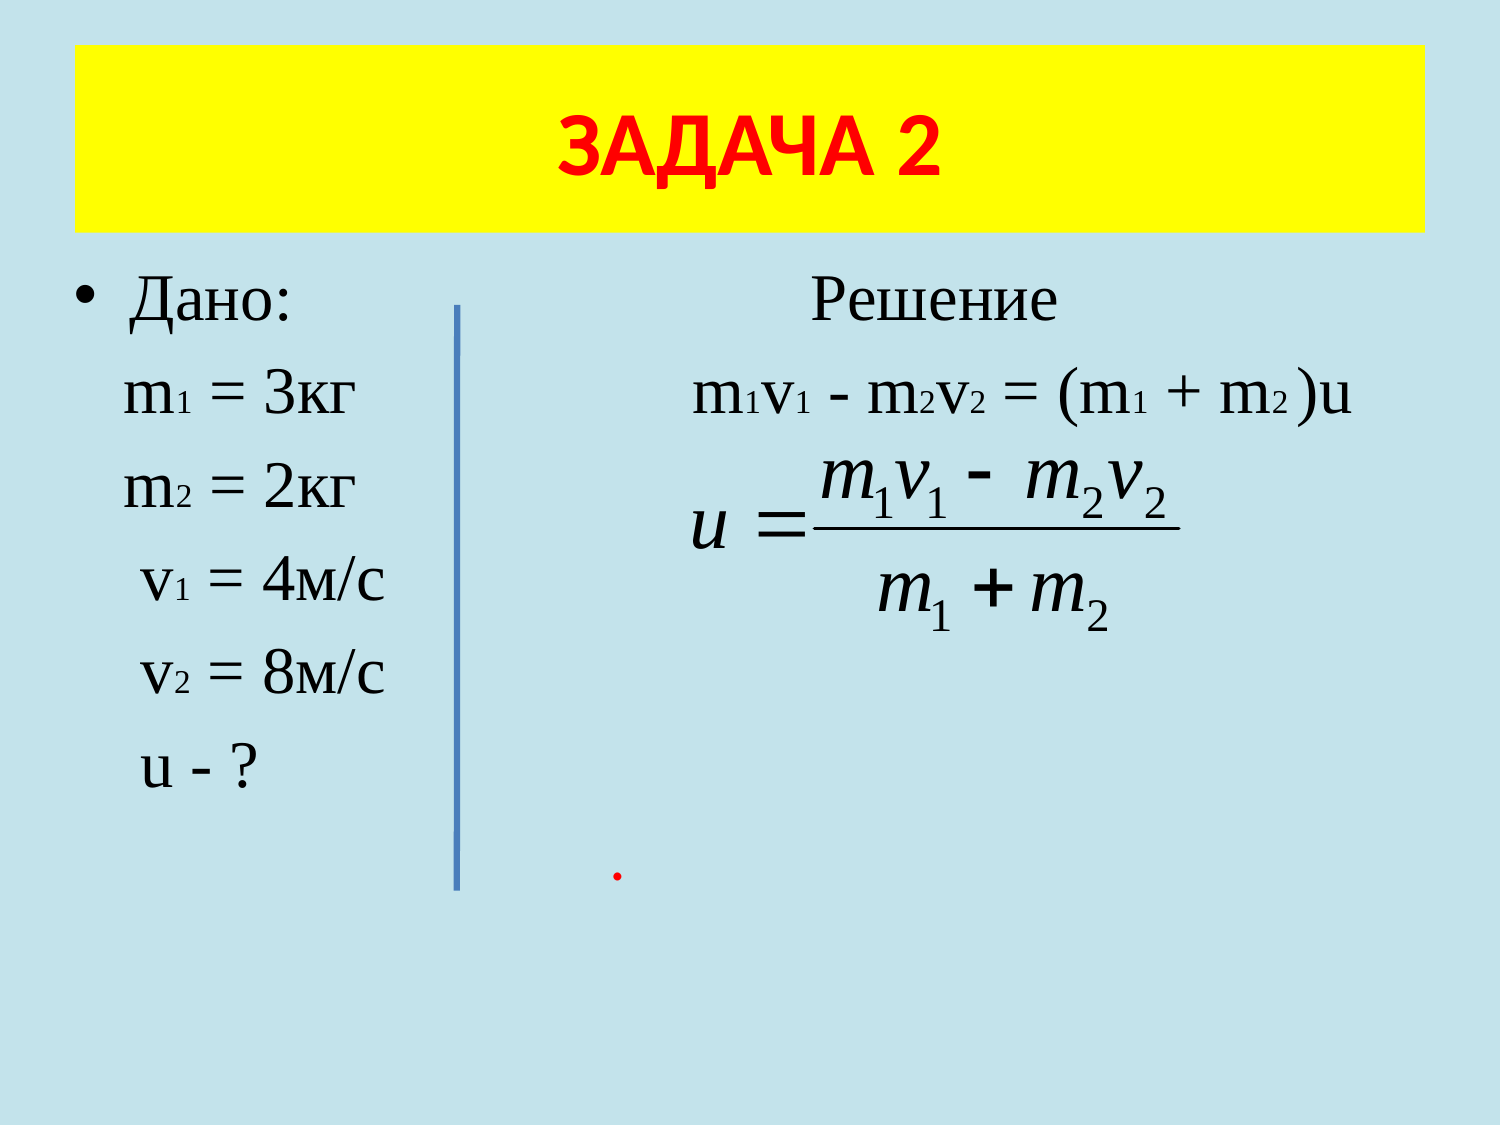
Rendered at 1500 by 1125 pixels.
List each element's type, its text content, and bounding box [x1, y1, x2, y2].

list Дано: Решение m1 = 3кг m1v1 - m2v2 = (m1 + m2 )u m2 = 2кг v1 = 4м/с v2 = 8м/с u - ? . [58, 246, 1409, 989]
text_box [679, 421, 1194, 649]
title ЗАДАЧА 2 [75, 45, 1425, 233]
